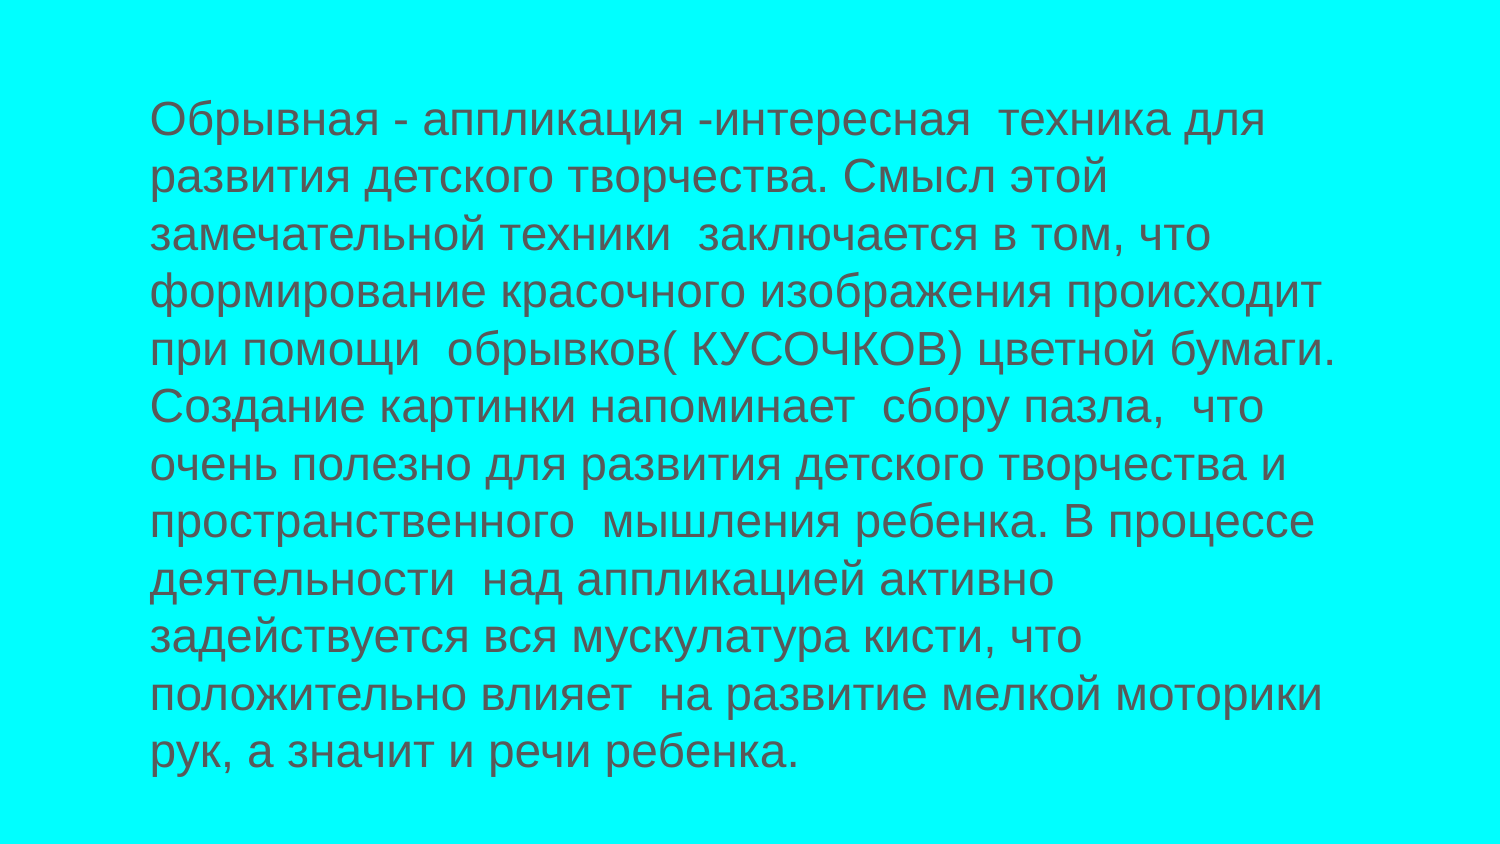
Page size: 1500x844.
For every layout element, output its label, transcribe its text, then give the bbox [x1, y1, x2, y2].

text_box Обрывная - аппликация -интересная техника для развития детского творчества. Смысл этой замечательной техники заключается в том, что формирование красочного изображения происходит при помощи обрывков( КУСОЧКОВ) цветной бумаги. Создание картинки напоминает сбору пазла, что очень полезно для развития детского творчества и пространственного мышления ребенка. В процессе деятельности над аппликацией активно задействуется вся мускулатура кисти, что положительно влияет на развитие мелкой моторики рук, а значит и речи ребенка. [134, 72, 1365, 793]
